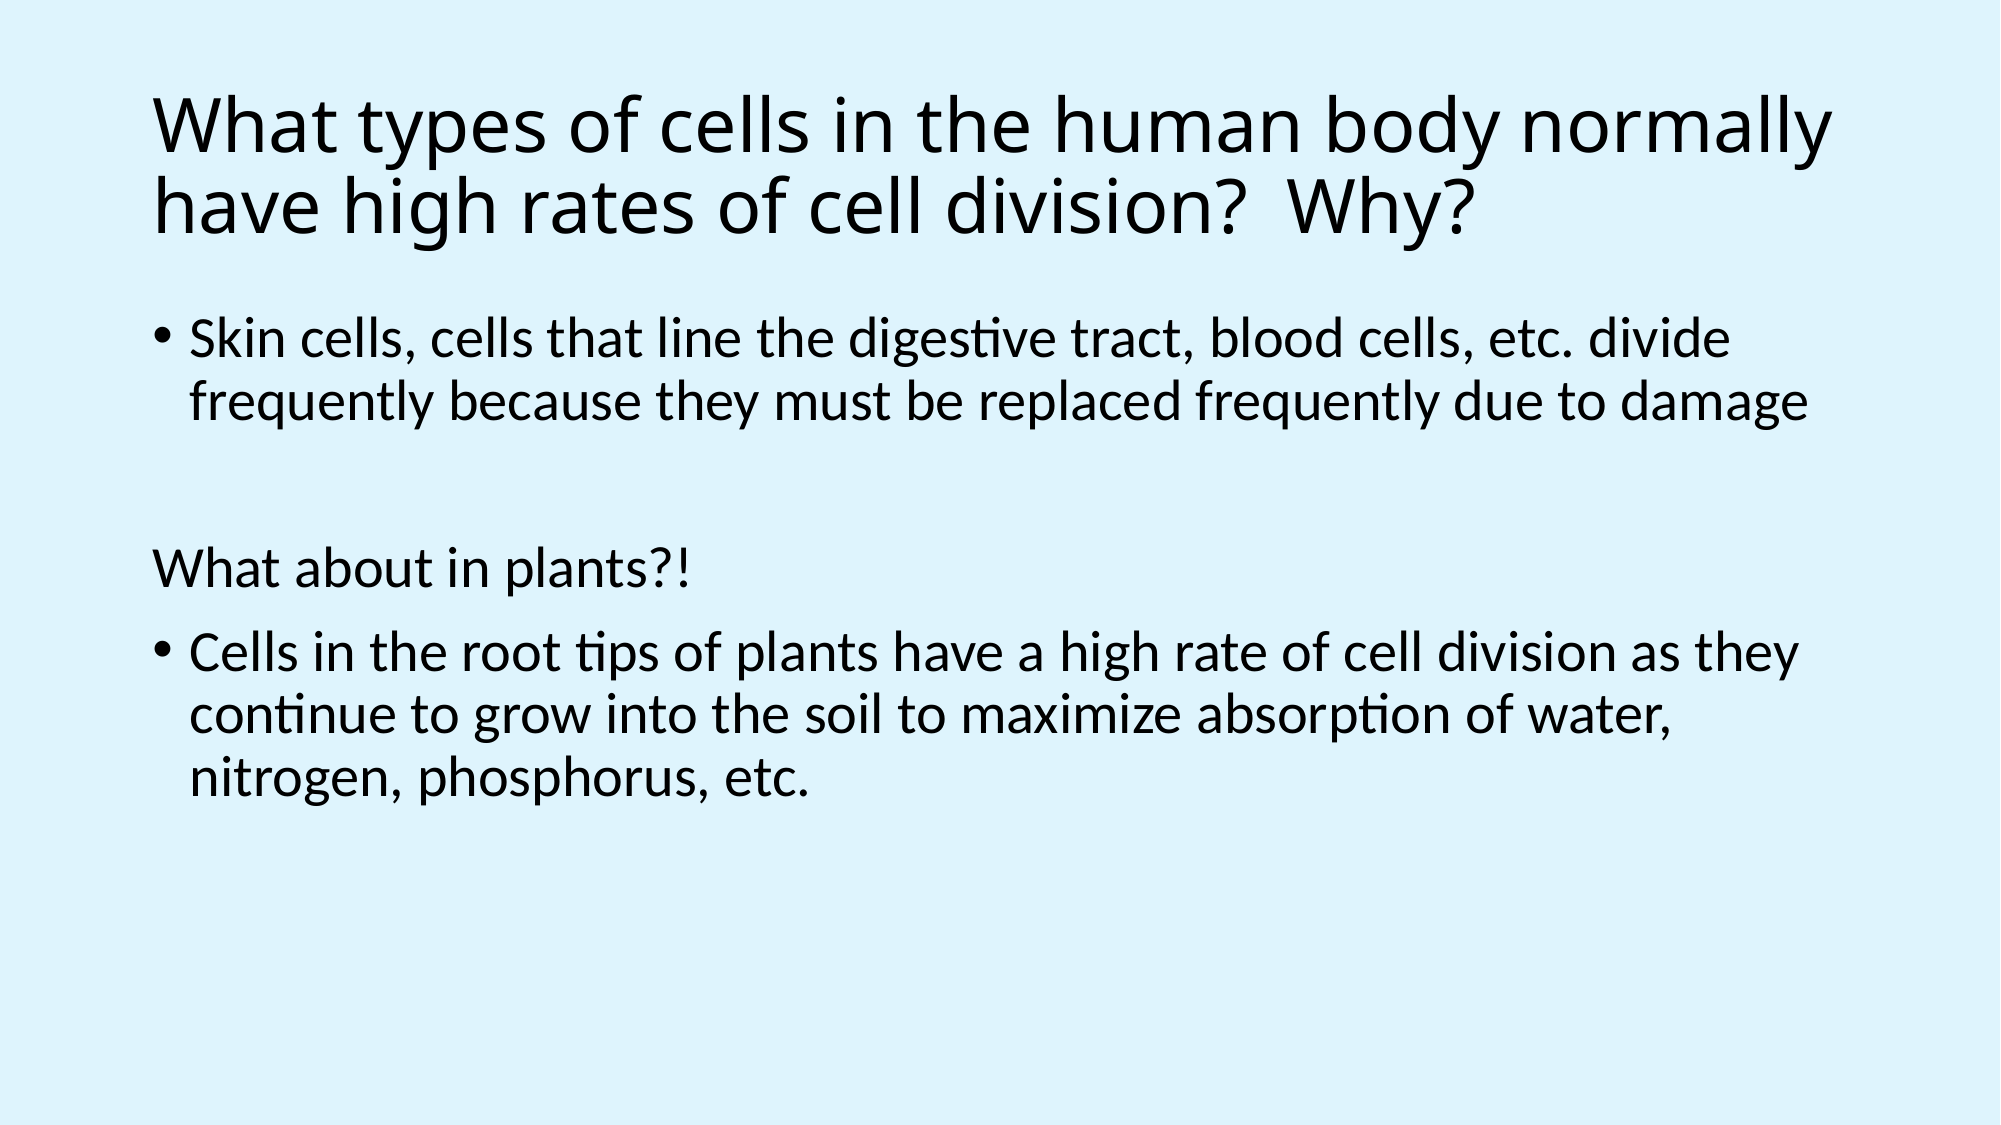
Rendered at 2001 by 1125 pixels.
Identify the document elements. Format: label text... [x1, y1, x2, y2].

list Skin cells, cells that line the digestive tract, blood cells, etc. divide frequently because they must be replaced frequently due to damage What about in plants?! Cells in the root tips of plants have a high rate of cell division as they continue to grow into the soil to maximize absorption of water, nitrogen, phosphorus, etc. [137, 299, 1863, 1014]
title What types of cells in the human body normally have high rates of cell division? Why? [137, 59, 1863, 278]
